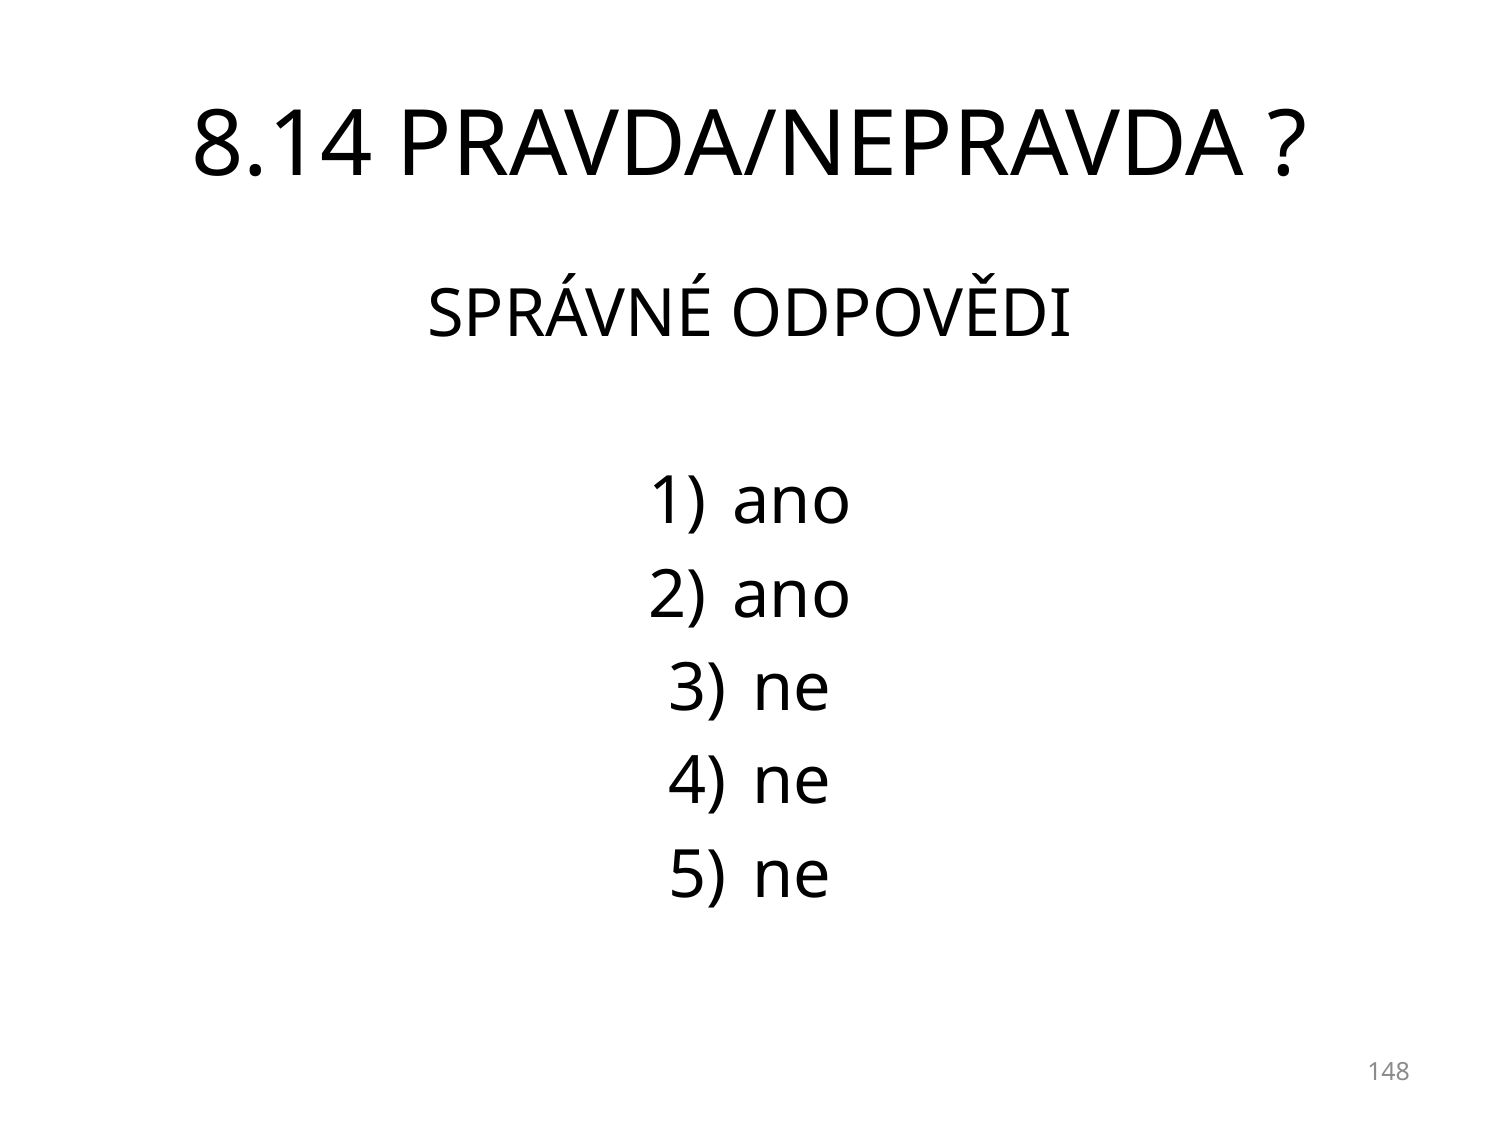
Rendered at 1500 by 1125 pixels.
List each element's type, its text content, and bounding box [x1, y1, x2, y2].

title 8.14 PRAVDA/NEPRAVDA ? [75, 45, 1425, 233]
list SPRÁVNÉ ODPOVĚDI ano ano ne ne ne [75, 262, 1425, 1005]
slide_number 148 [1074, 1042, 1425, 1103]
